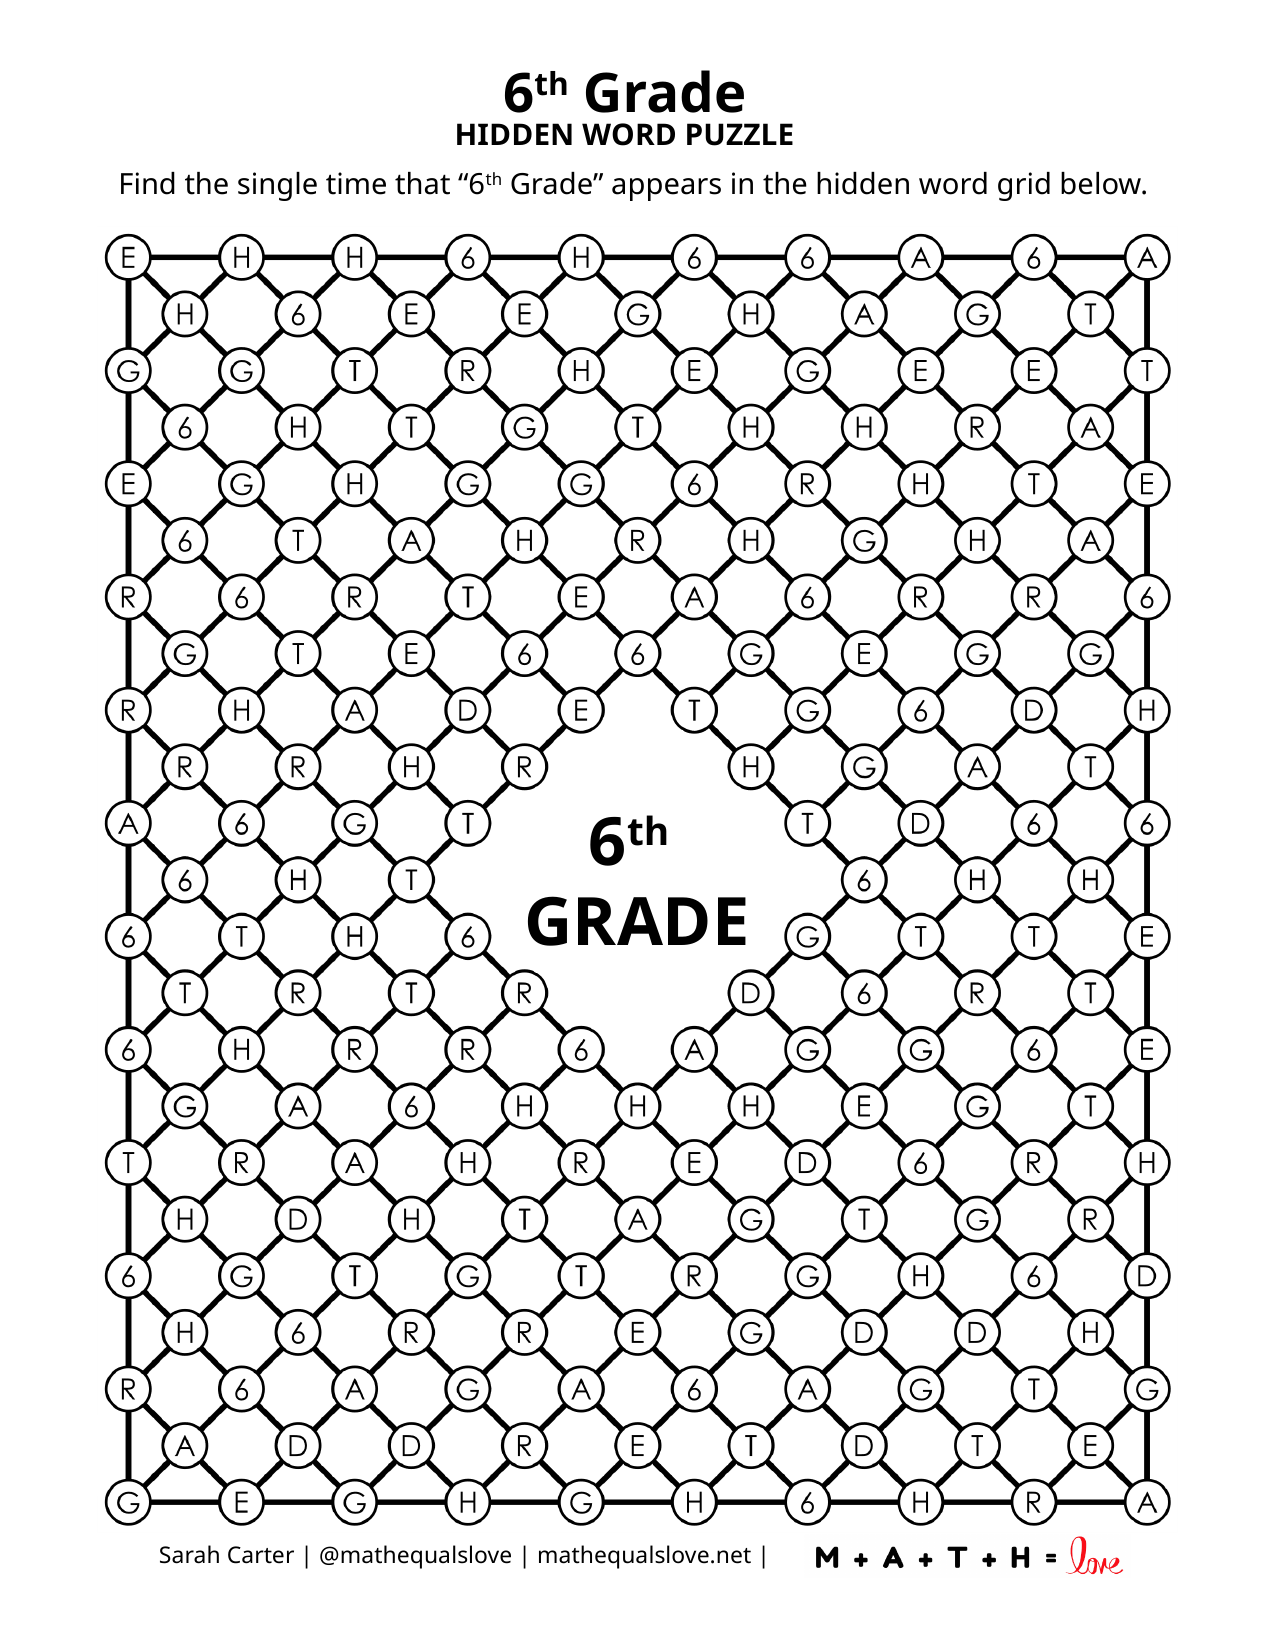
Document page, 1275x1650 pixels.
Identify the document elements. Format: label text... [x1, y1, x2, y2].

text_box Find the single time that “6th Grade” appears in the hidden word grid below. [68, 158, 1206, 208]
picture [97, 226, 1178, 1533]
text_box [143, 1533, 1132, 1579]
text_box HIDDEN WORD PUZZLE [319, 108, 930, 159]
text_box 6th Grade [302, 57, 947, 124]
